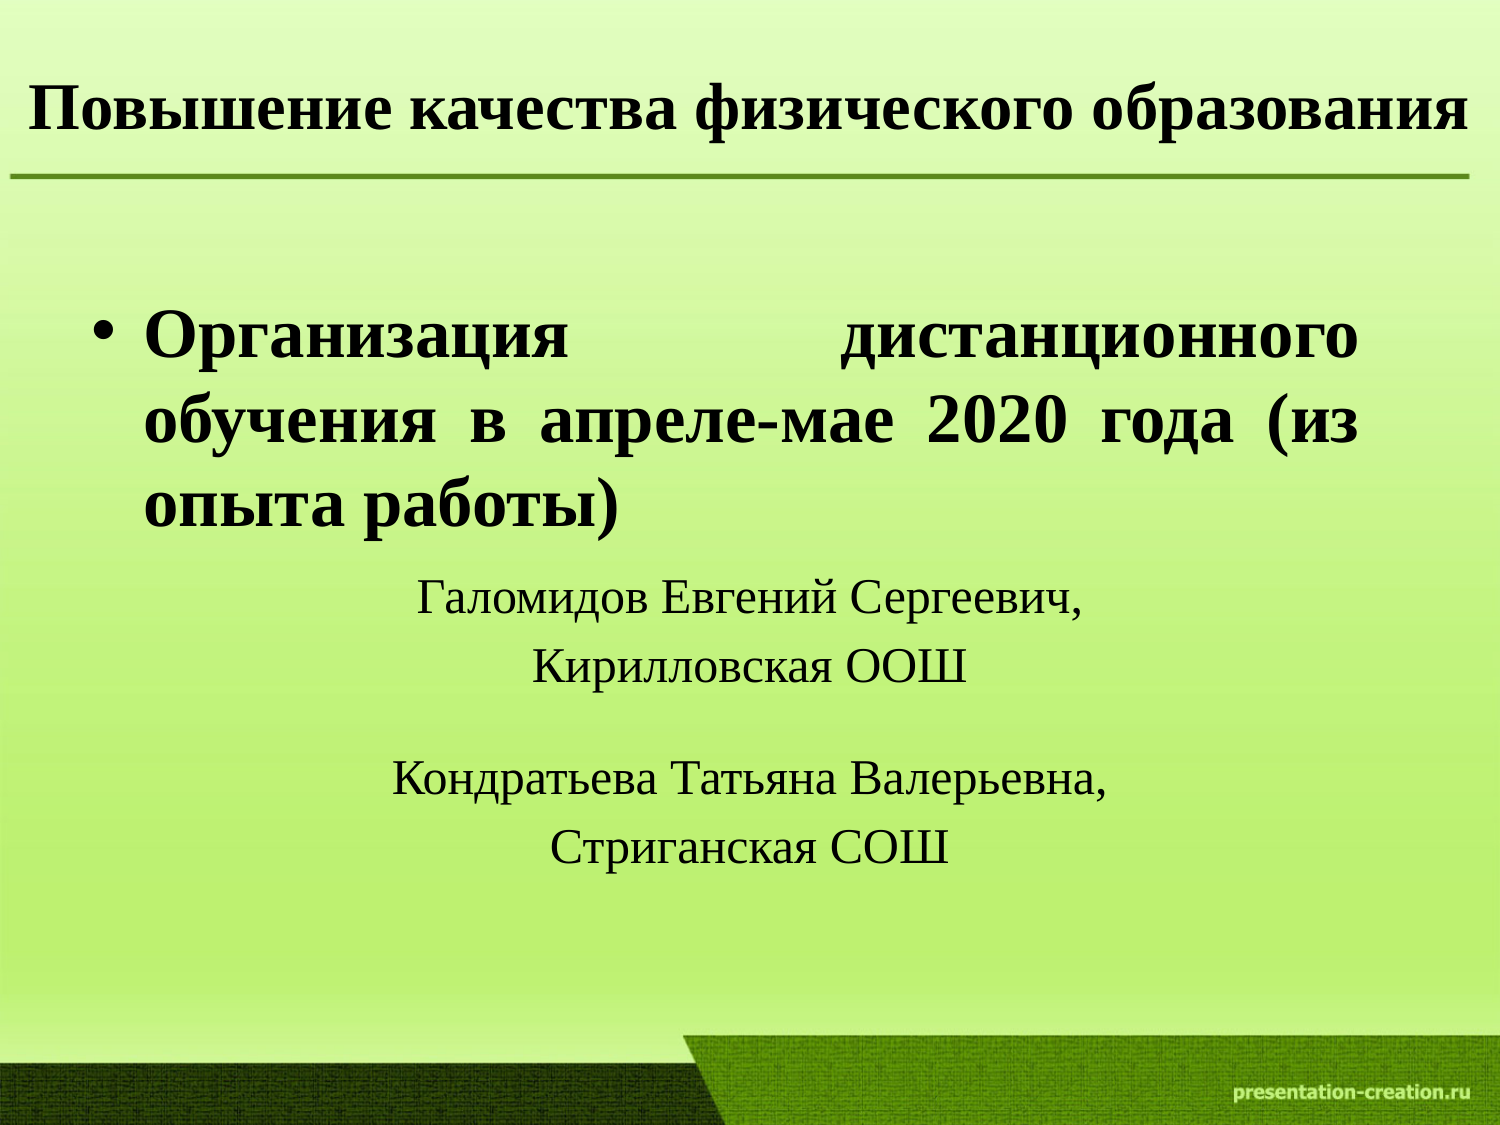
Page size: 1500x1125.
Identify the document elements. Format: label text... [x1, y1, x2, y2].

title Повышение качества физического образования [0, 3, 1500, 191]
text_box Галомидов Евгений Сергеевич, Кирилловская ООШ [374, 546, 1125, 700]
picture [0, 191, 1500, 1125]
text_box Кондратьева Татьяна Валерьевна, Стриганская СОШ [318, 727, 1182, 881]
list Организация дистанционного обучения в апреле-мае 2020 года (из опыта работы) [76, 278, 1376, 551]
